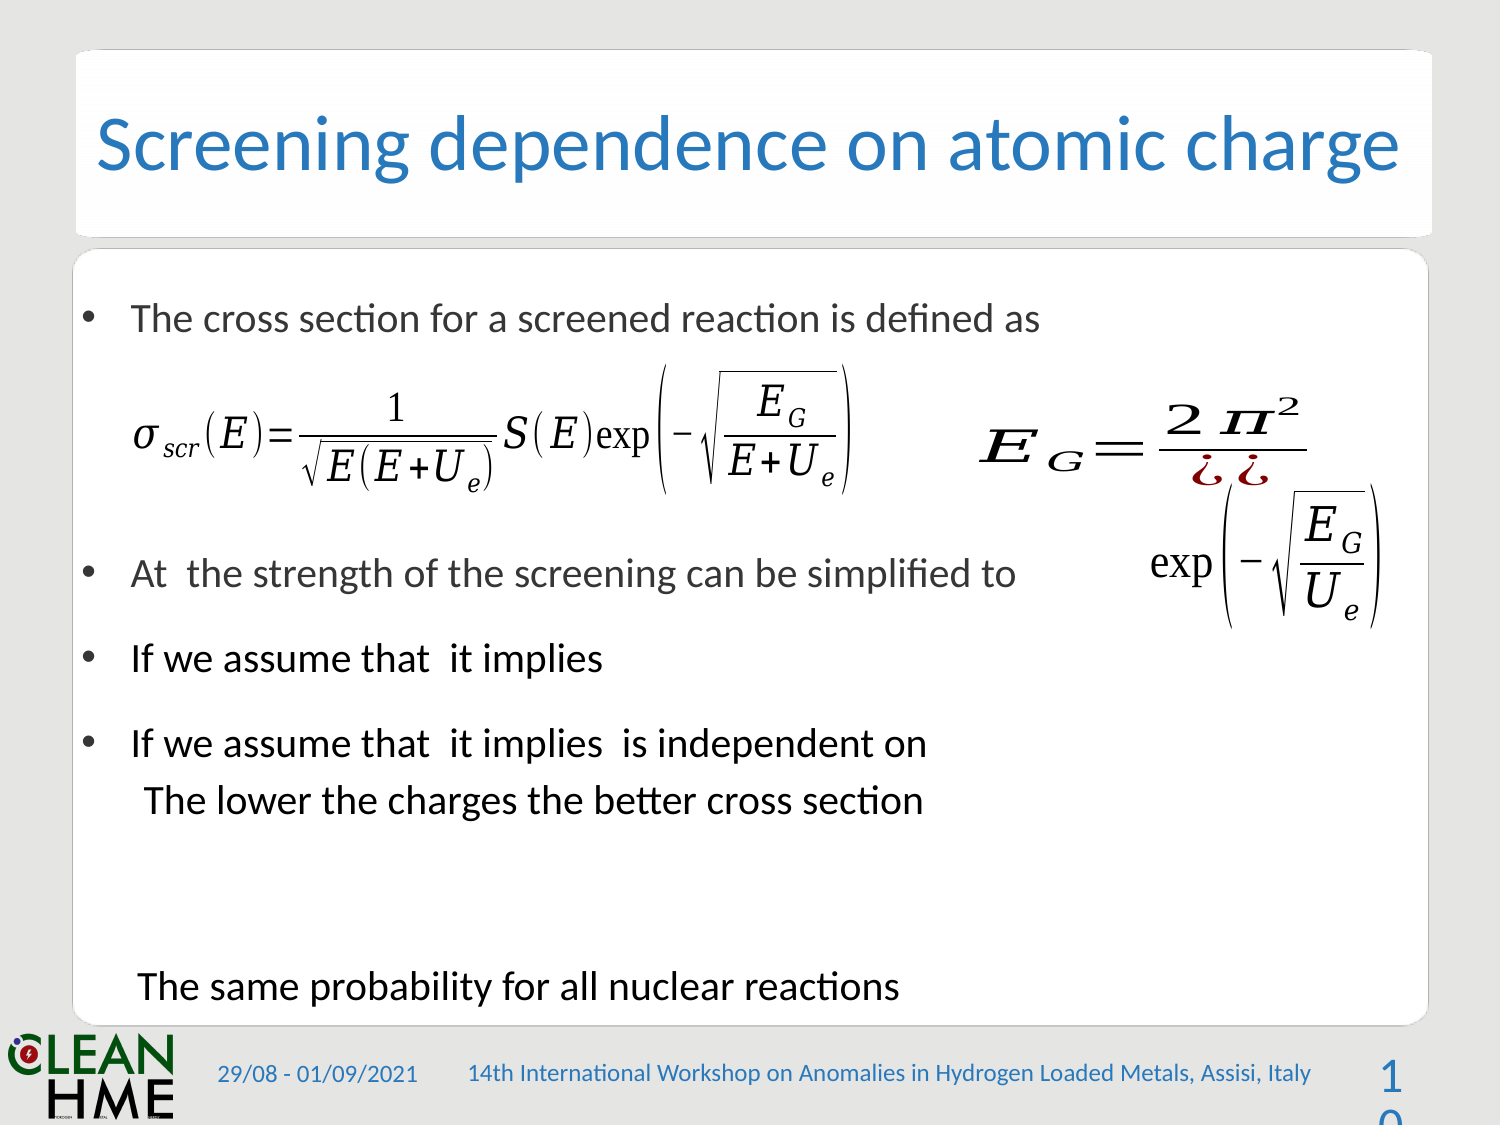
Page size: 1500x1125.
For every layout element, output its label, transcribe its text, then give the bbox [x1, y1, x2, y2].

picture [74, 49, 1435, 238]
text_box 14th International Workshop on Anomalies in Hydrogen Loaded Metals, Assisi, Italy [460, 1050, 1326, 1093]
slide_number 10 [1370, 1051, 1415, 1094]
picture [71, 247, 1431, 1028]
text_box 29/08 - 01/09/2021 [211, 1051, 426, 1094]
picture [8, 1033, 174, 1120]
